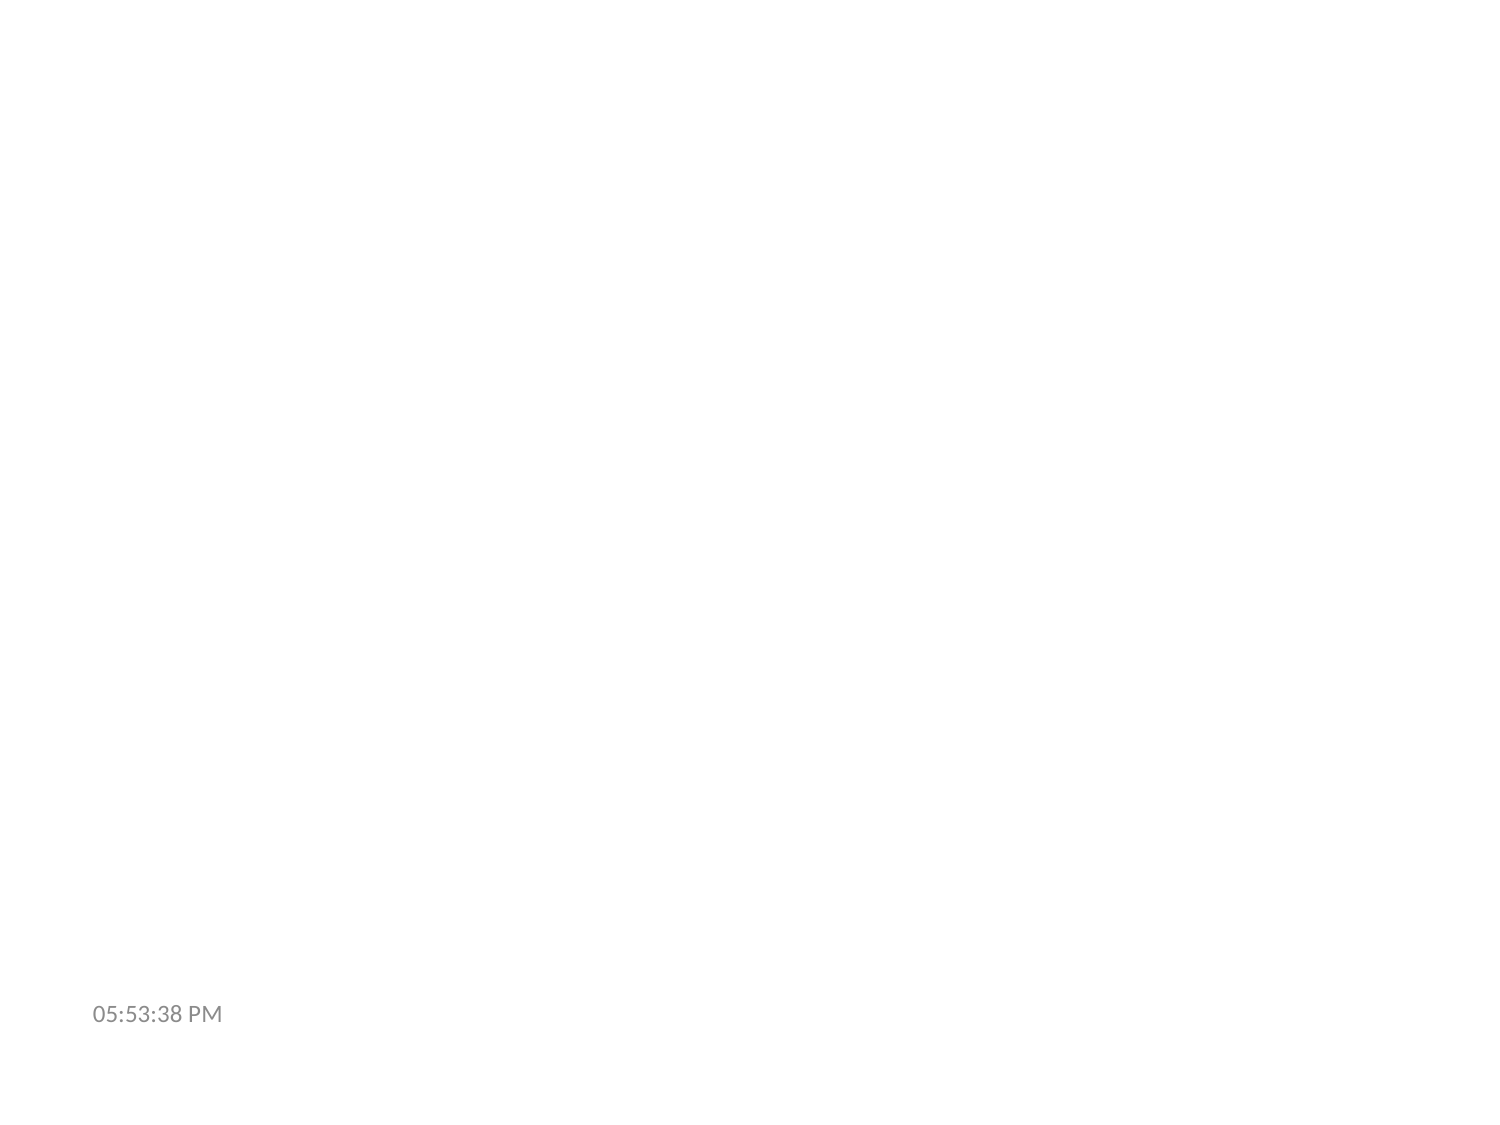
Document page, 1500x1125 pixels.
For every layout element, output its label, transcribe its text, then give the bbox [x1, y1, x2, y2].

text_box 3:35:09 PM [77, 982, 428, 1043]
